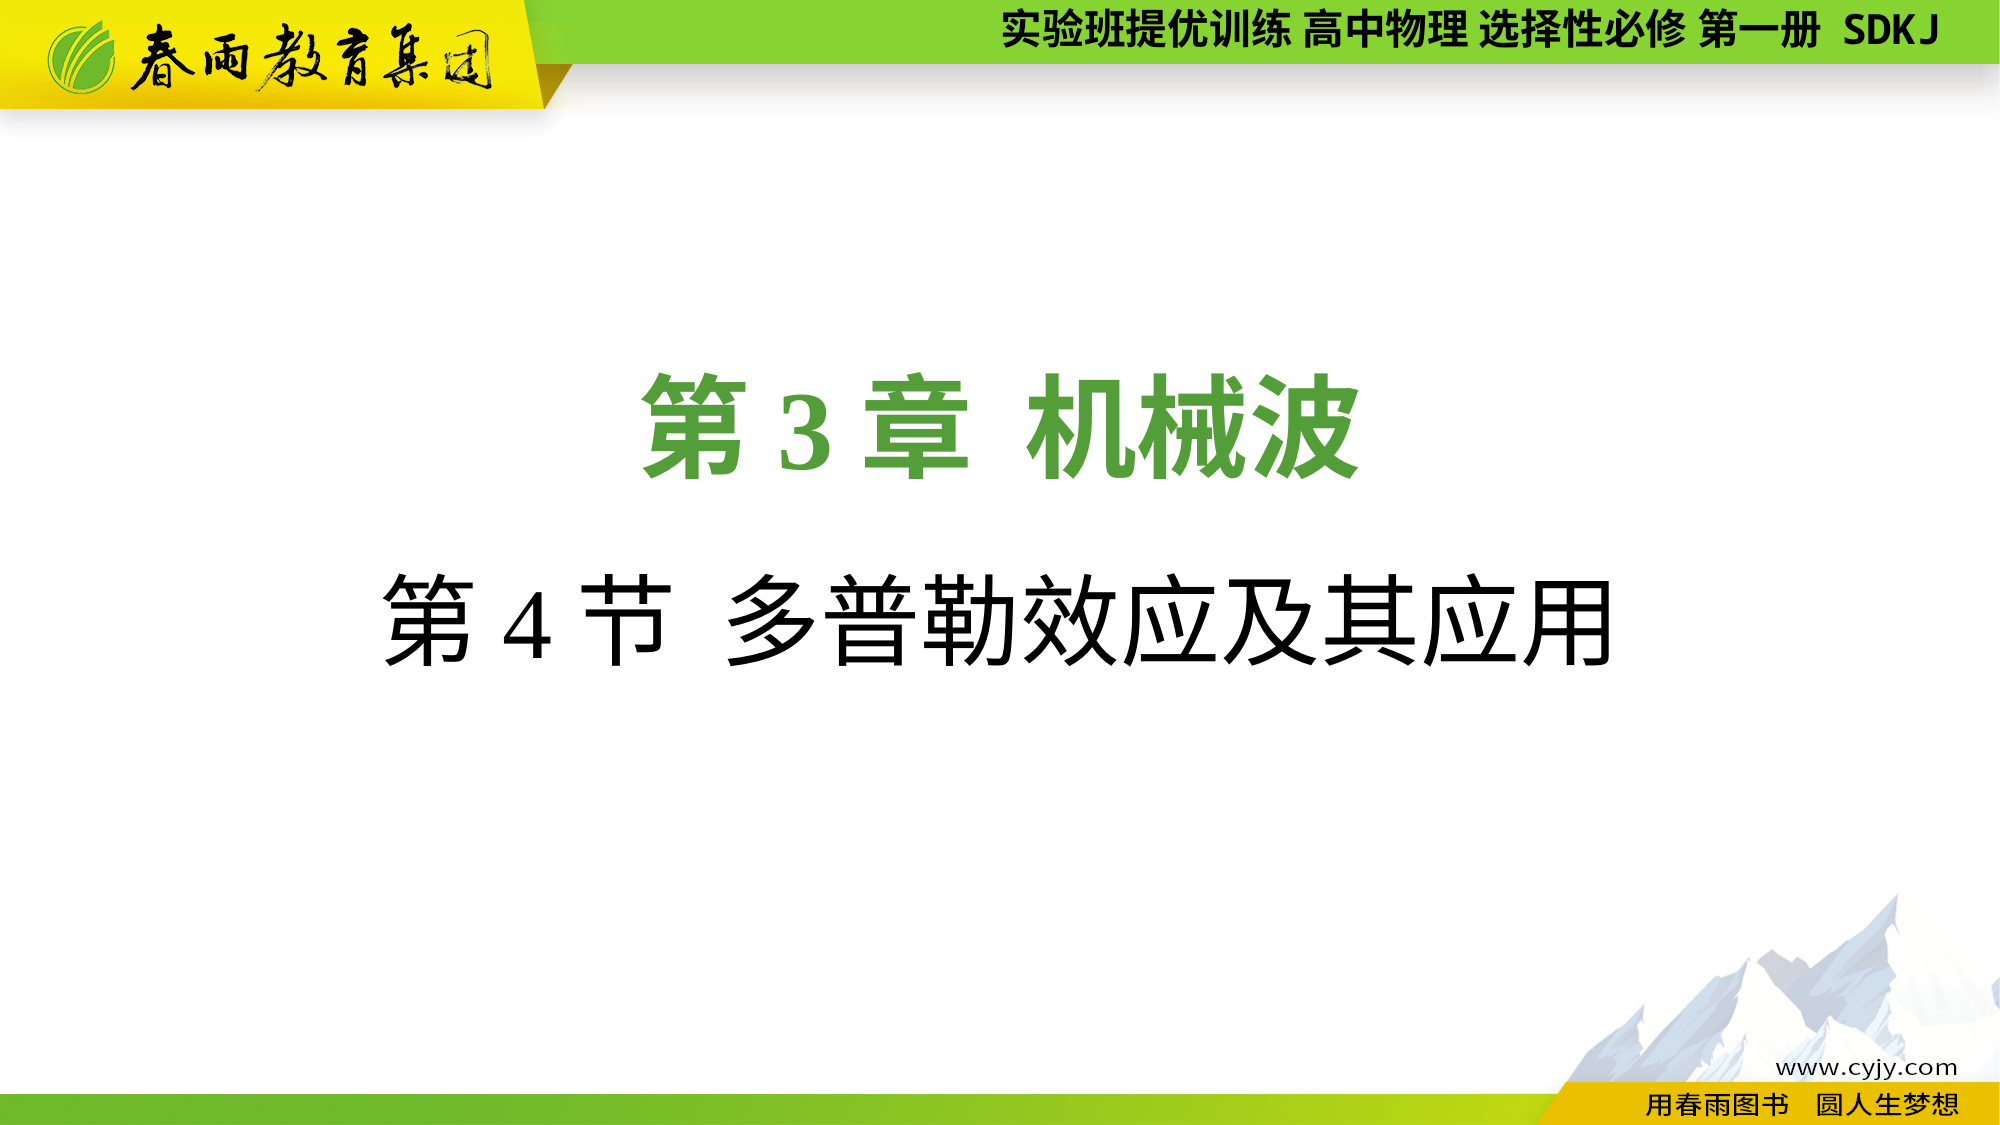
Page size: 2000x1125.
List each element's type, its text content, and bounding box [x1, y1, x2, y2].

text_box 第3章 机械波 [0, 282, 2000, 491]
picture [0, 687, 2000, 1125]
text_box 第4节 多普勒效应及其应用 [0, 491, 2000, 687]
picture [0, 0, 2000, 282]
